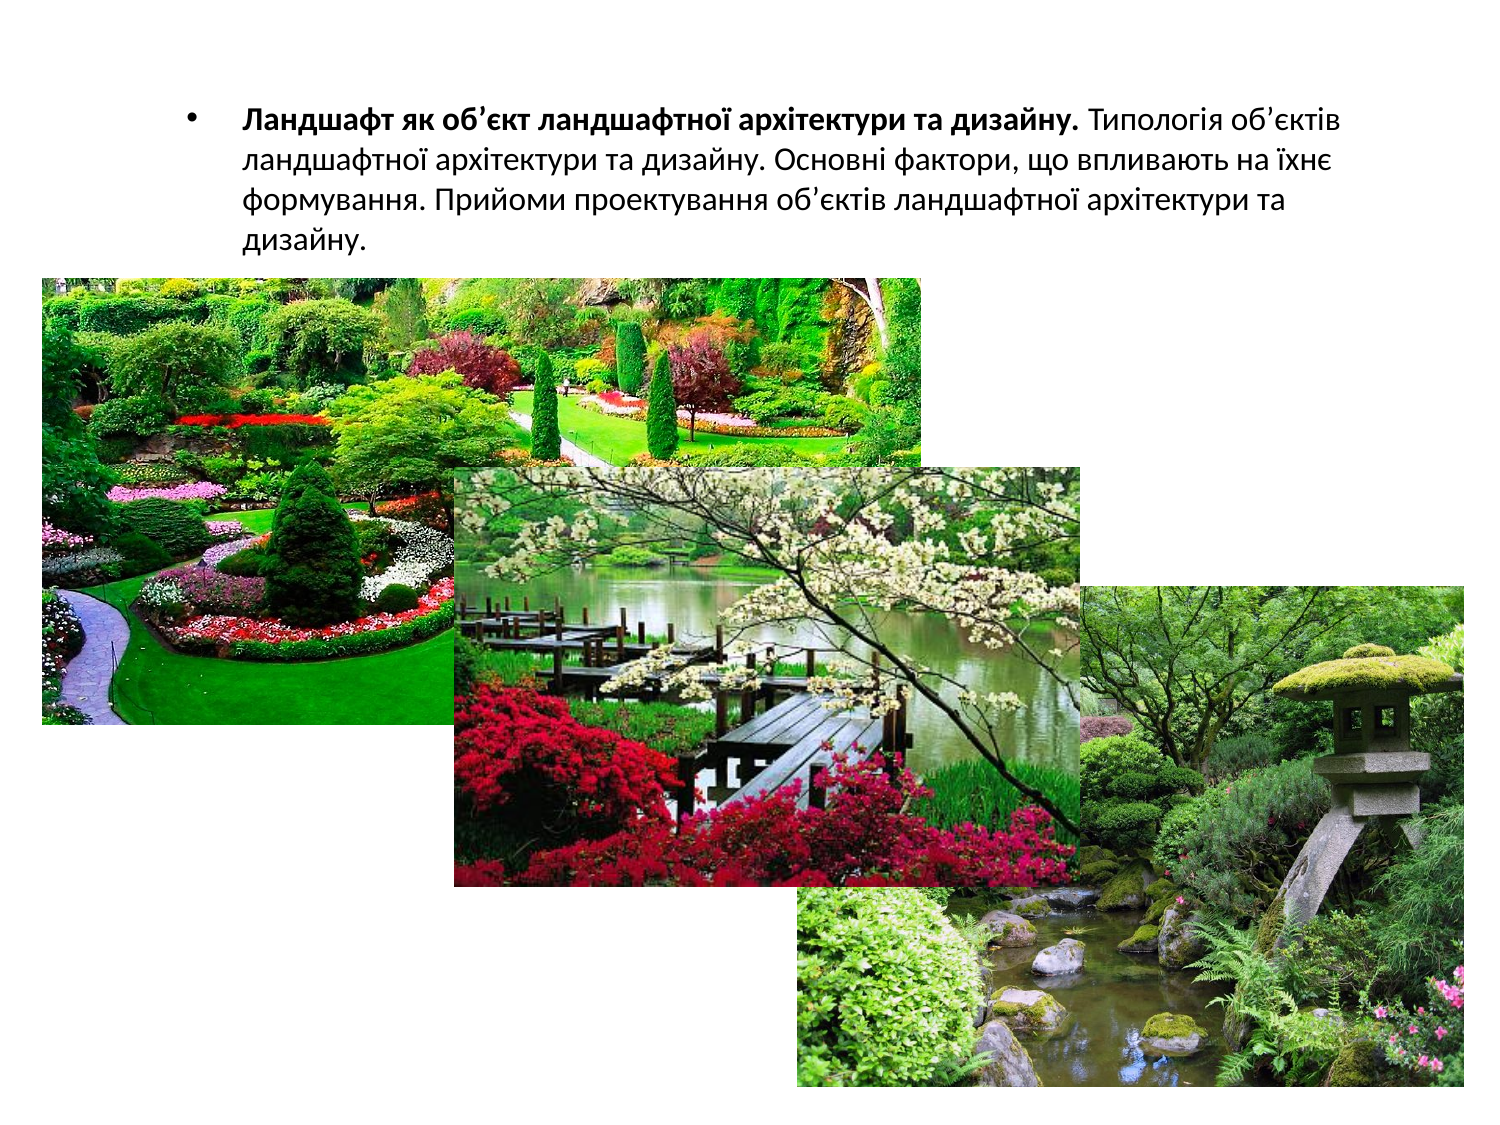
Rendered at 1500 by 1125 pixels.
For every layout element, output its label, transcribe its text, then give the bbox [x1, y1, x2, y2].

list Ландшафт як об’єкт ландшафтної архітектури та дизайну. Типологія об’єктів ландшафтної архітектури та дизайну. Основні фактори, що впливають на їхнє формування. Прийоми проектування об’єктів ландшафтної архітектури та дизайну. [171, 90, 1400, 584]
list Ландшафт як об’єкт ландшафтної архітектури та дизайну. Типологія об’єктів ландшафтної архітектури та дизайну. Основні фактори, що впливають на їхнє формування. Прийоми проектування об’єктів ландшафтної архітектури та дизайну. [171, 733, 791, 1071]
picture [42, 278, 1465, 1087]
